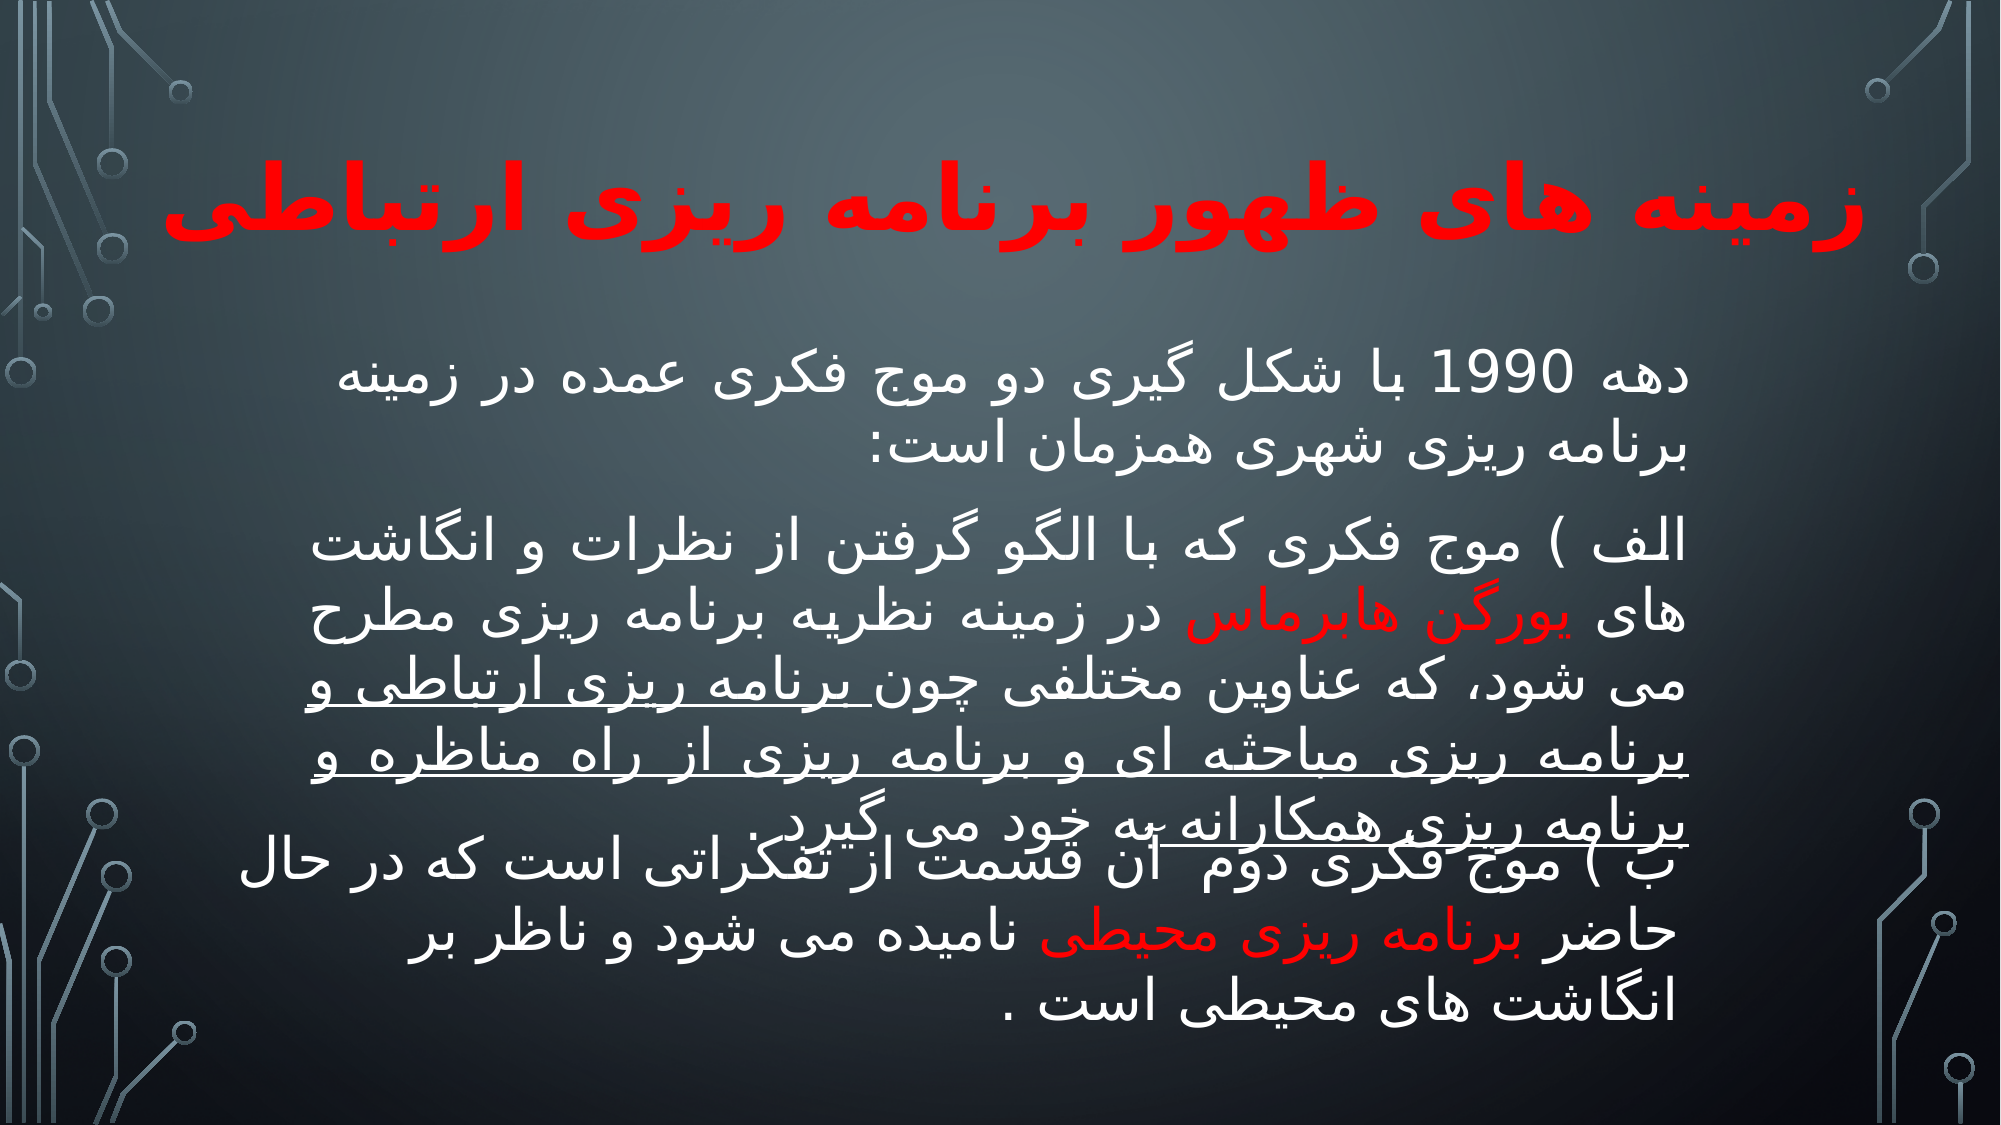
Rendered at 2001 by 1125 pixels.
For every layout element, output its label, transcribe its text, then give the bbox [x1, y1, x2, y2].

text_box الف ) موج فکری که با الگو گرفتن از نظرات و انگاشت های یورگن هابرماس در زمینه نظریه برنامه ریزی مطرح می شود، که عناوین مختلفی چون برنامه ریزی ارتباطی و برنامه ریزی مباحثه ای و برنامه ریزی از راه مناظره و برنامه ریزی همکارانه به خود می گیرد . [291, 494, 1704, 859]
text_box دهه 1990 با شکل گیری دو موج فکری عمده در زمینه برنامه ریزی شهری همزمان است: [293, 326, 1707, 482]
text_box زمینه های ظهور برنامه ریزی ارتباطی [113, 131, 1887, 257]
text_box ب ) موج فکری دوم آن قسمت از تفکراتی است که در حال حاضر برنامه ریزی محیطی نامیده می شود و ناظر بر انگاشت های محیطی است . [205, 814, 1695, 1040]
